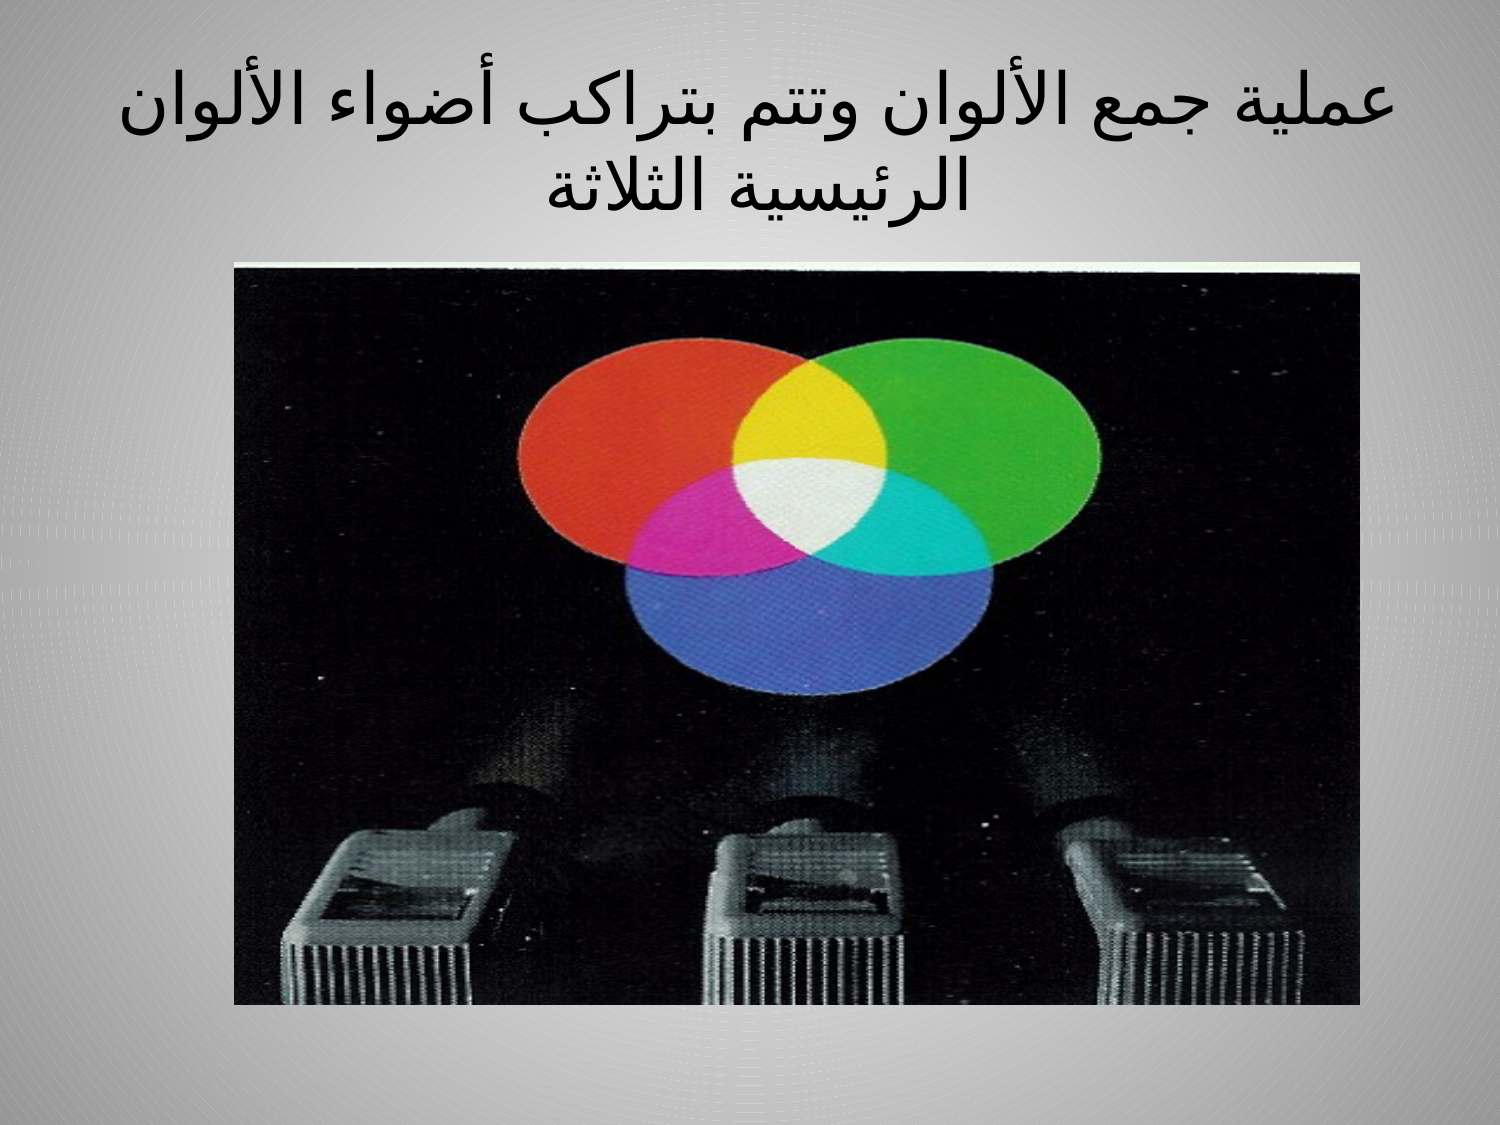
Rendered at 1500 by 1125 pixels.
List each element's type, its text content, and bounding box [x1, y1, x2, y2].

title عملية جمع الألوان وتتم بتراكب أضواء الألوان الرئيسية الثلاثة [75, 45, 1425, 233]
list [234, 262, 1360, 1006]
